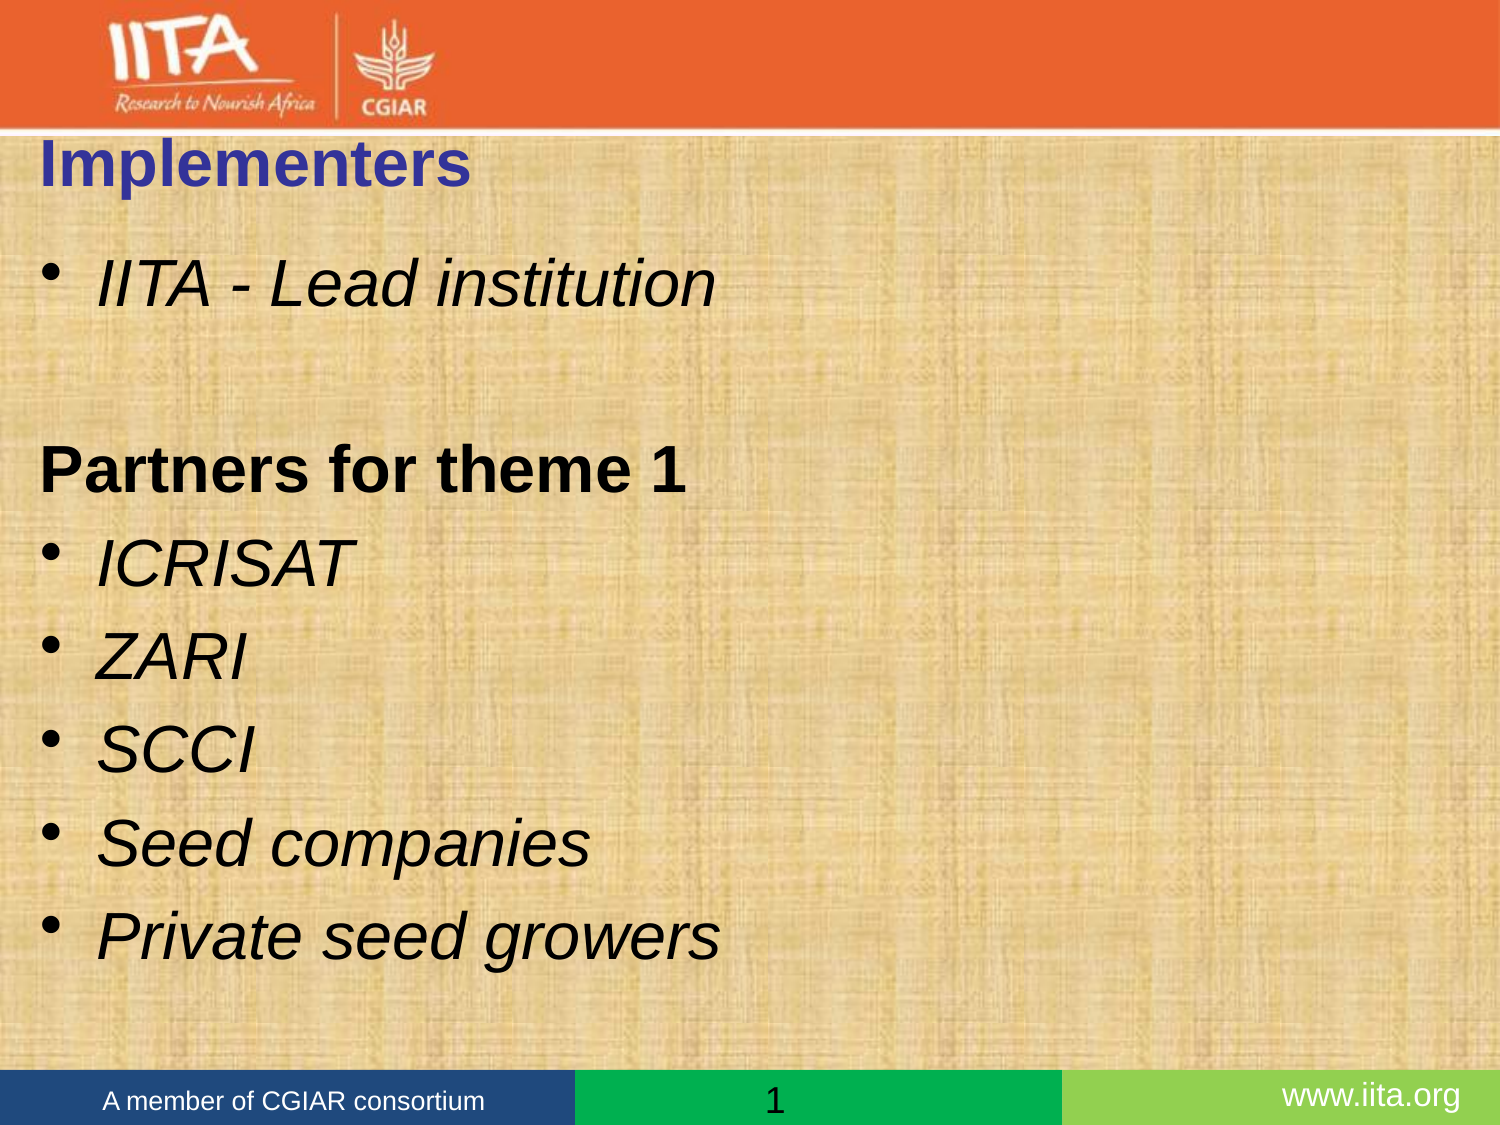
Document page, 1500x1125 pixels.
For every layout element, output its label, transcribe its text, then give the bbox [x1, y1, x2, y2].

list IITA - Lead institution Partners for theme 1 ICRISAT ZARI SCCI Seed companies Private seed growers [24, 232, 975, 1020]
title Implementers [24, 112, 800, 201]
picture [0, 0, 1500, 1069]
text_box 1 [749, 1068, 838, 1125]
